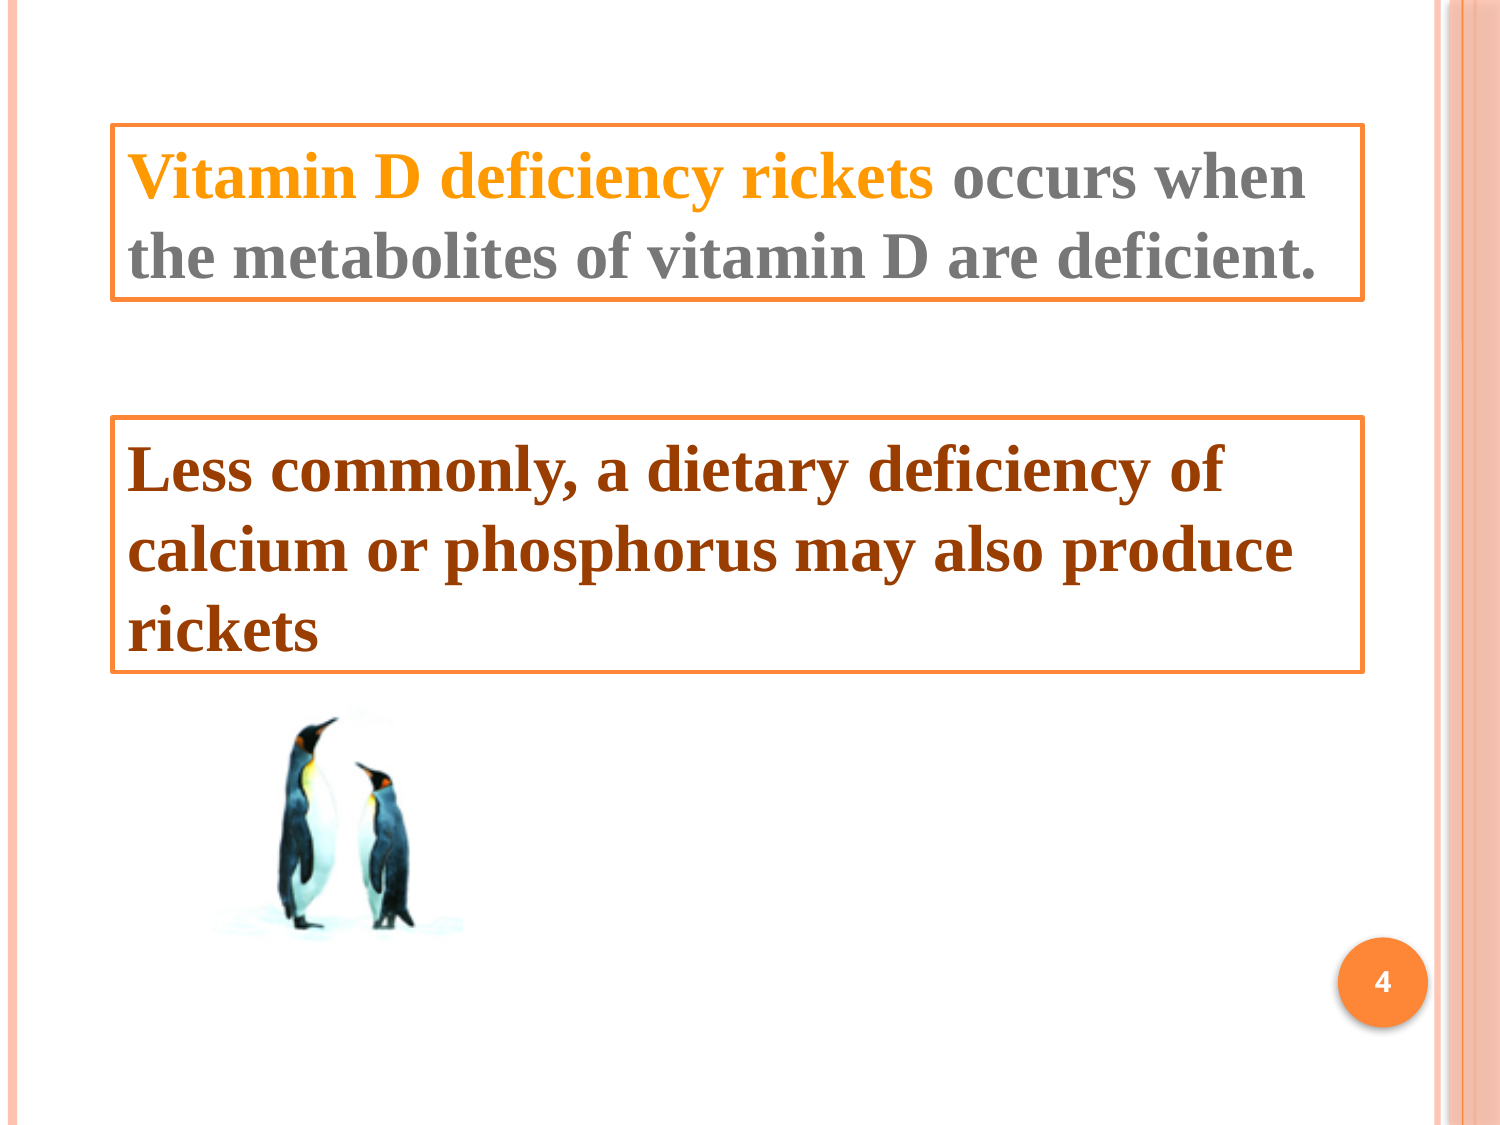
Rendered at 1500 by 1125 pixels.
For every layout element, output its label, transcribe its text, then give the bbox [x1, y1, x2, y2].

text_box Vitamin D deficiency rickets occurs when the metabolites of vitamin D are deficient. [110, 123, 1365, 302]
text_box Less commonly, a dietary deficiency of calcium or phosphorus may also produce rickets [110, 415, 1365, 674]
slide_number 4 [1333, 940, 1434, 1027]
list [211, 685, 463, 978]
